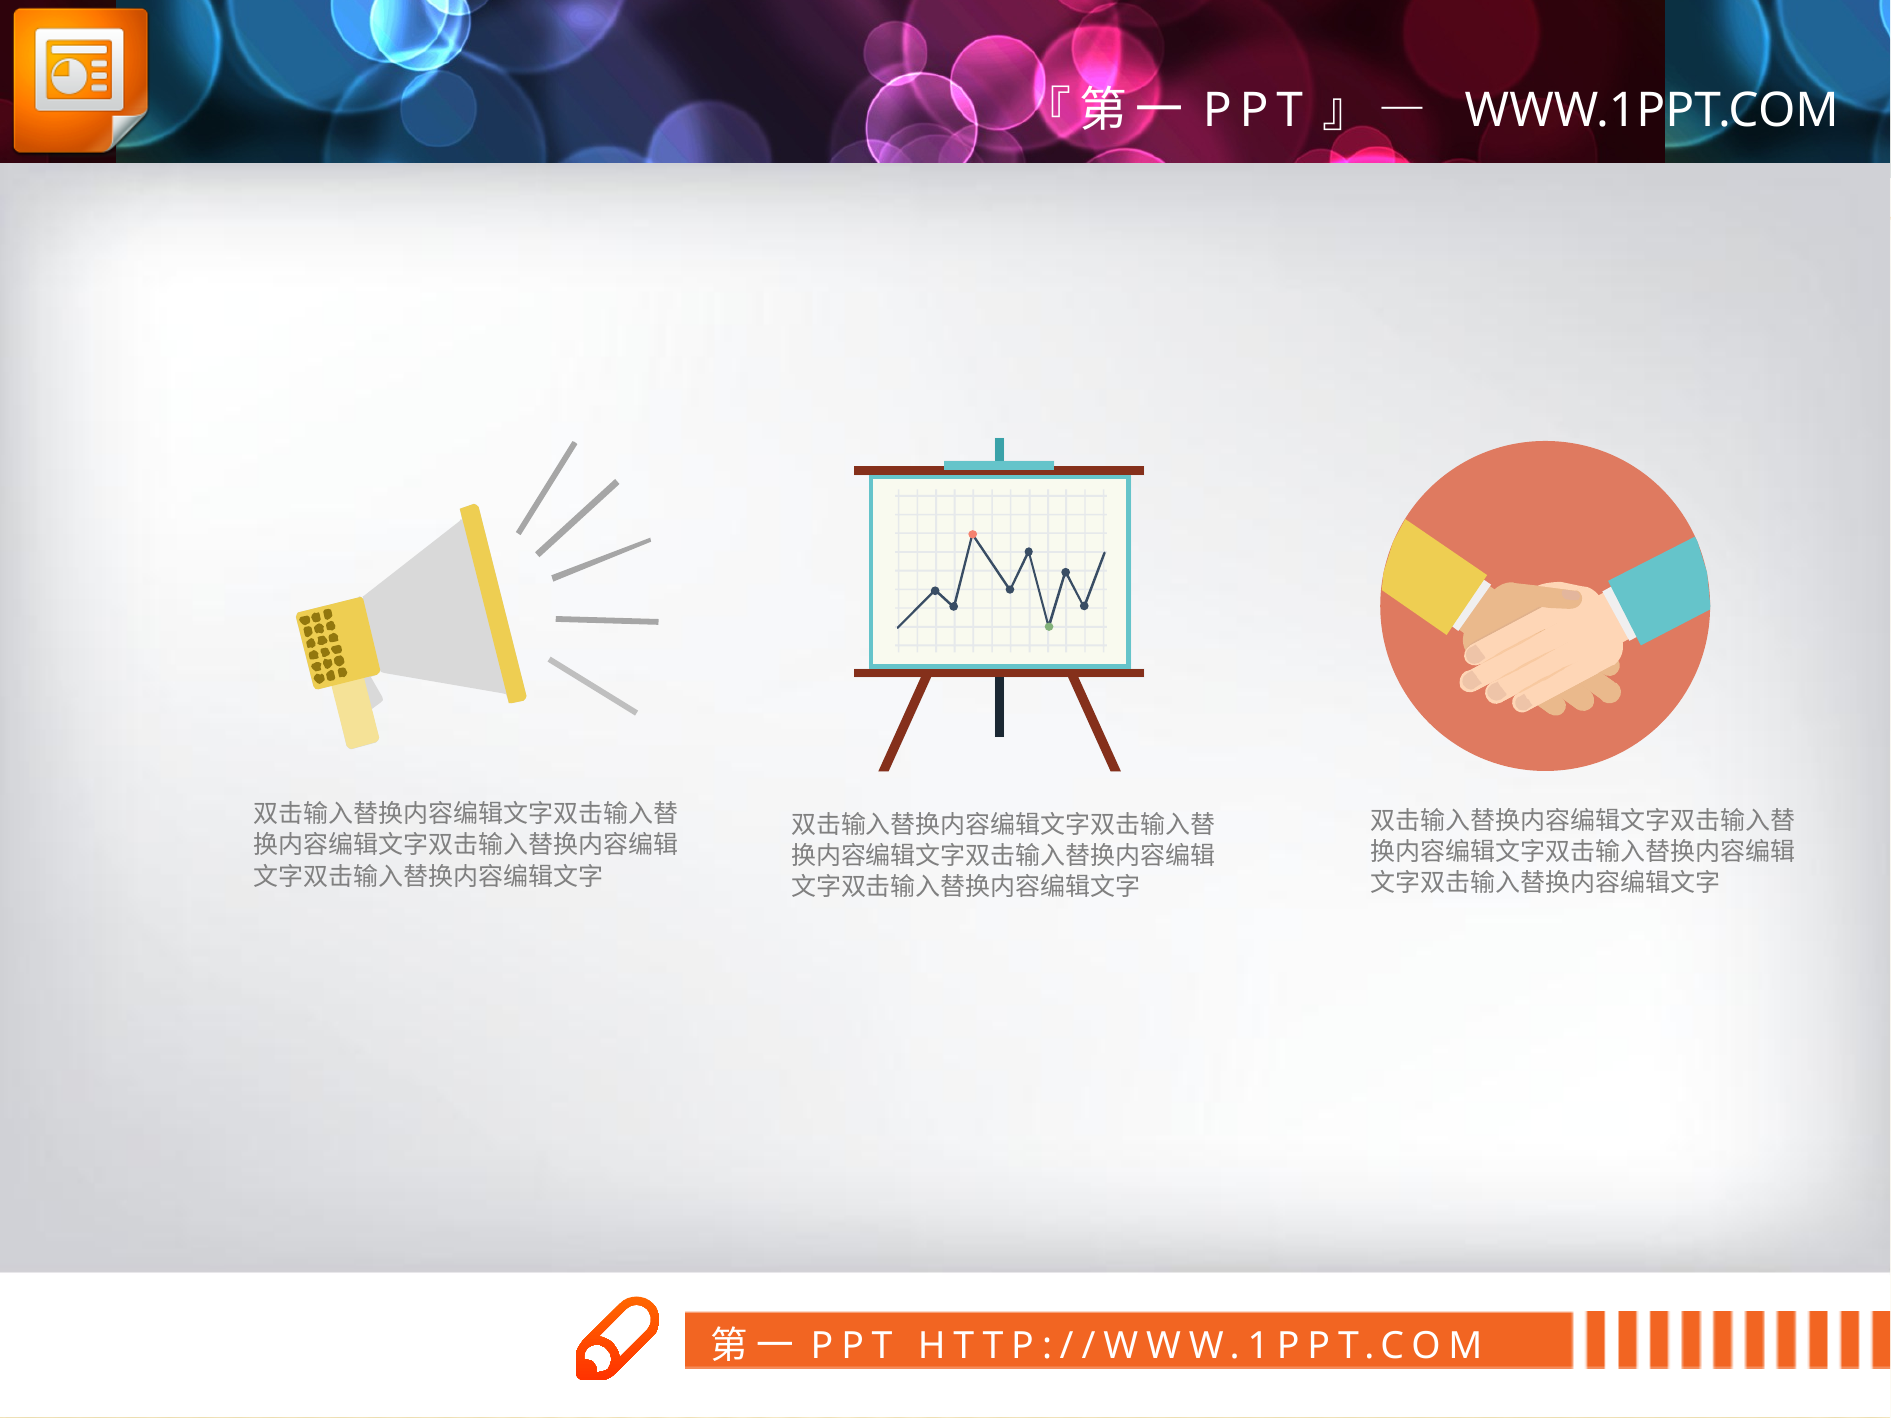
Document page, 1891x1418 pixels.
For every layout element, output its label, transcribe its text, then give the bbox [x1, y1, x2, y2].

text_box 双击输入替换内容编辑文字双击输入替换内容编辑文字双击输入替换内容编辑文字双击输入替换内容编辑文字 [239, 789, 716, 898]
picture [0, 0, 1891, 1275]
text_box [306, 423, 662, 779]
picture [685, 1311, 1891, 1369]
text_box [854, 437, 1145, 772]
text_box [1379, 440, 1711, 772]
text_box 双击输入替换内容编辑文字双击输入替换内容编辑文字双击输入替换内容编辑文字双击输入替换内容编辑文字 [776, 799, 1253, 909]
text_box 双击输入替换内容编辑文字双击输入替换内容编辑文字双击输入替换内容编辑文字双击输入替换内容编辑文字 [1355, 795, 1832, 904]
